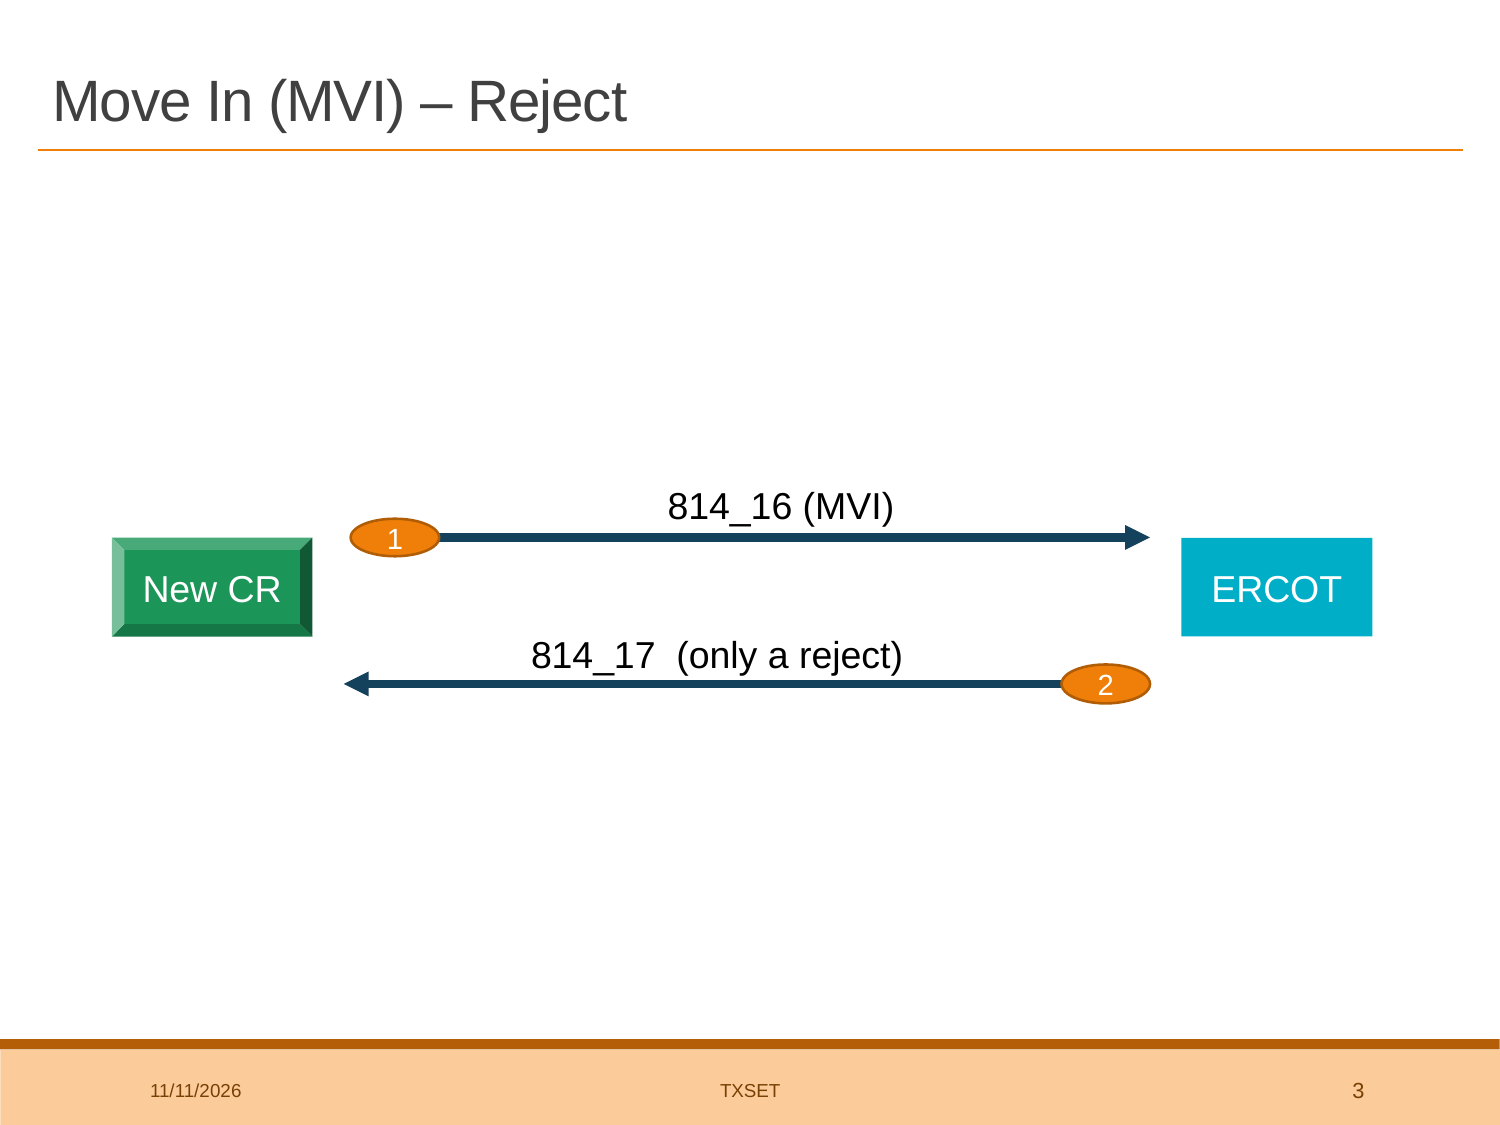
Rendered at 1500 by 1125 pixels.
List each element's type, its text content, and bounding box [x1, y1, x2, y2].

title Move In (MVI) – Reject [37, 37, 1275, 141]
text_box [350, 474, 1151, 557]
text_box New CR [111, 537, 313, 637]
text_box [343, 622, 1151, 704]
slide_number 3 [1218, 1059, 1380, 1120]
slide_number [114, 538, 310, 549]
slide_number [135, 1059, 440, 1120]
footer TxSET [112, 538, 124, 636]
text_box ERCOT [1180, 537, 1374, 638]
footer TxSET [453, 1059, 1047, 1120]
